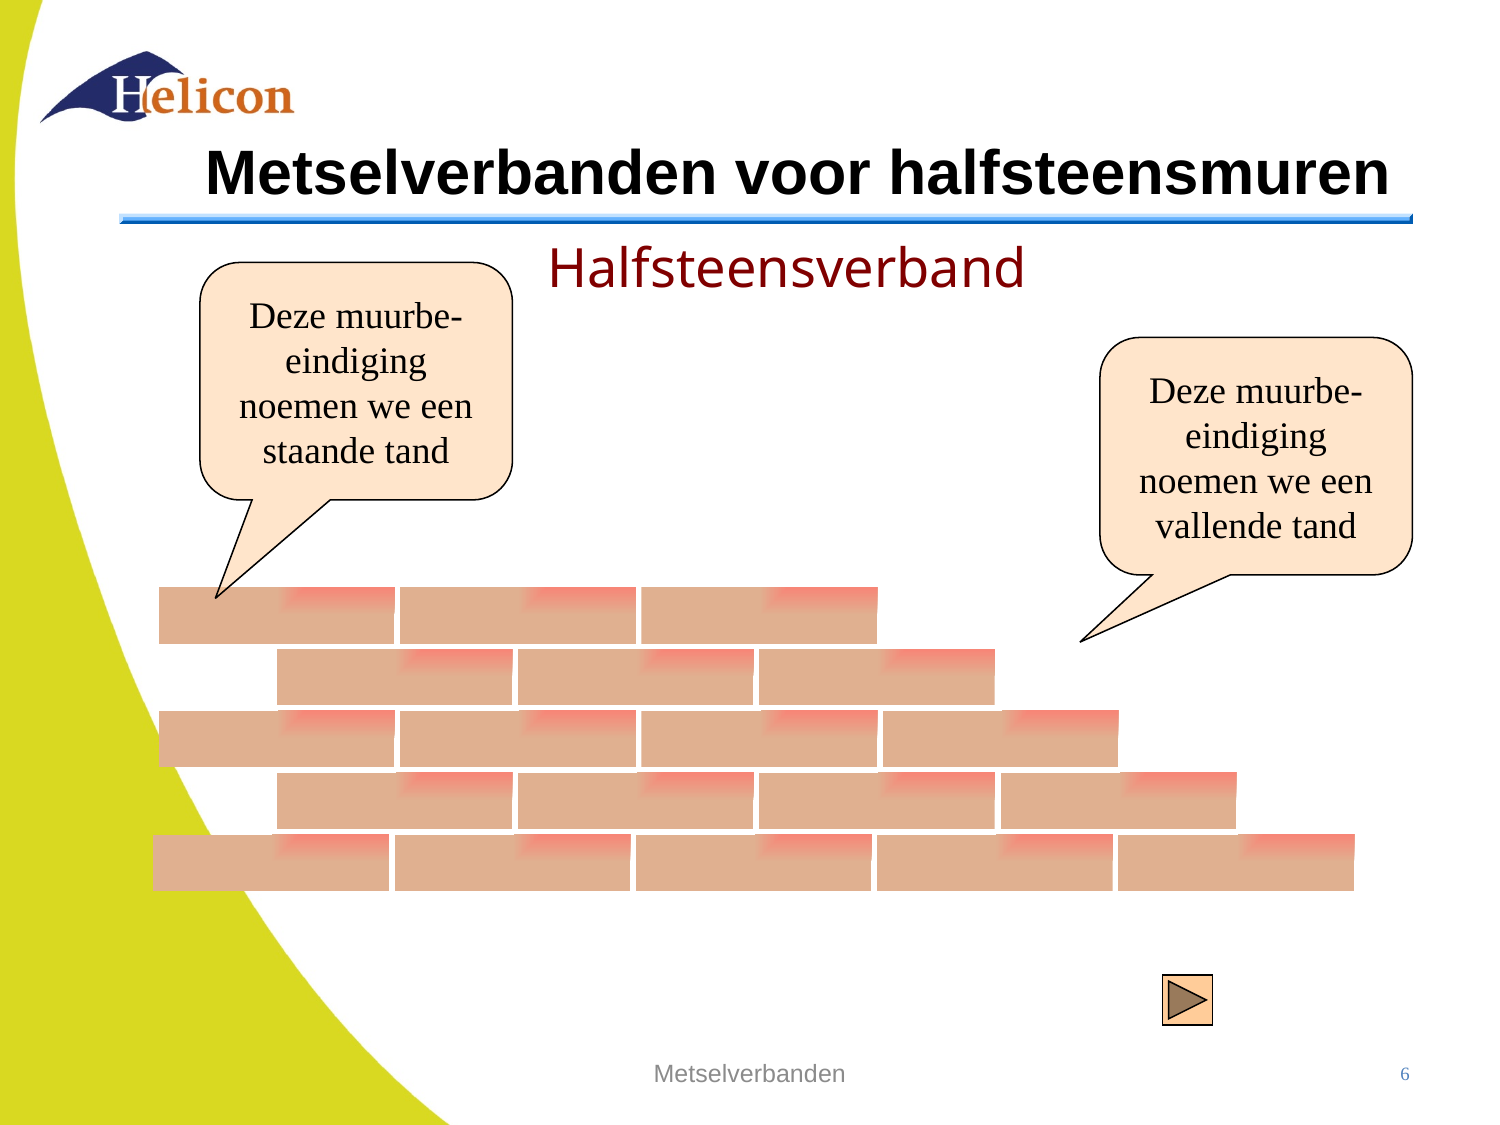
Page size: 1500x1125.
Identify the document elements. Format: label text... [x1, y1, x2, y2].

text_box [153, 834, 389, 891]
text_box [635, 834, 872, 891]
text_box [399, 587, 636, 644]
text_box [394, 834, 631, 891]
footer Metselverbanden [512, 1042, 988, 1103]
text_box [1000, 772, 1237, 829]
text_box [121, 215, 1413, 224]
text_box [119, 213, 1413, 224]
text_box [158, 587, 395, 644]
picture [0, 0, 1500, 1125]
text_box [641, 710, 878, 768]
text_box Deze muurbe-eindiging noemen we een staande tand [199, 262, 513, 599]
text_box [877, 834, 1113, 891]
text_box [759, 649, 995, 706]
text_box Halfsteensverband [151, 233, 1424, 293]
text_box [276, 649, 513, 706]
slide_number 6 [1074, 1042, 1425, 1103]
text_box [517, 772, 754, 829]
text_box [882, 710, 1119, 768]
text_box [1162, 975, 1213, 1026]
text_box [641, 587, 878, 644]
title Metselverbanden voor halfsteensmuren [140, 130, 1392, 208]
text_box [759, 772, 995, 829]
text_box [399, 710, 636, 768]
text_box Deze muurbe-eindiging noemen we een vallende tand [1079, 337, 1413, 643]
text_box [517, 649, 754, 706]
text_box [1118, 834, 1355, 891]
text_box [158, 710, 395, 768]
text_box [276, 772, 513, 829]
